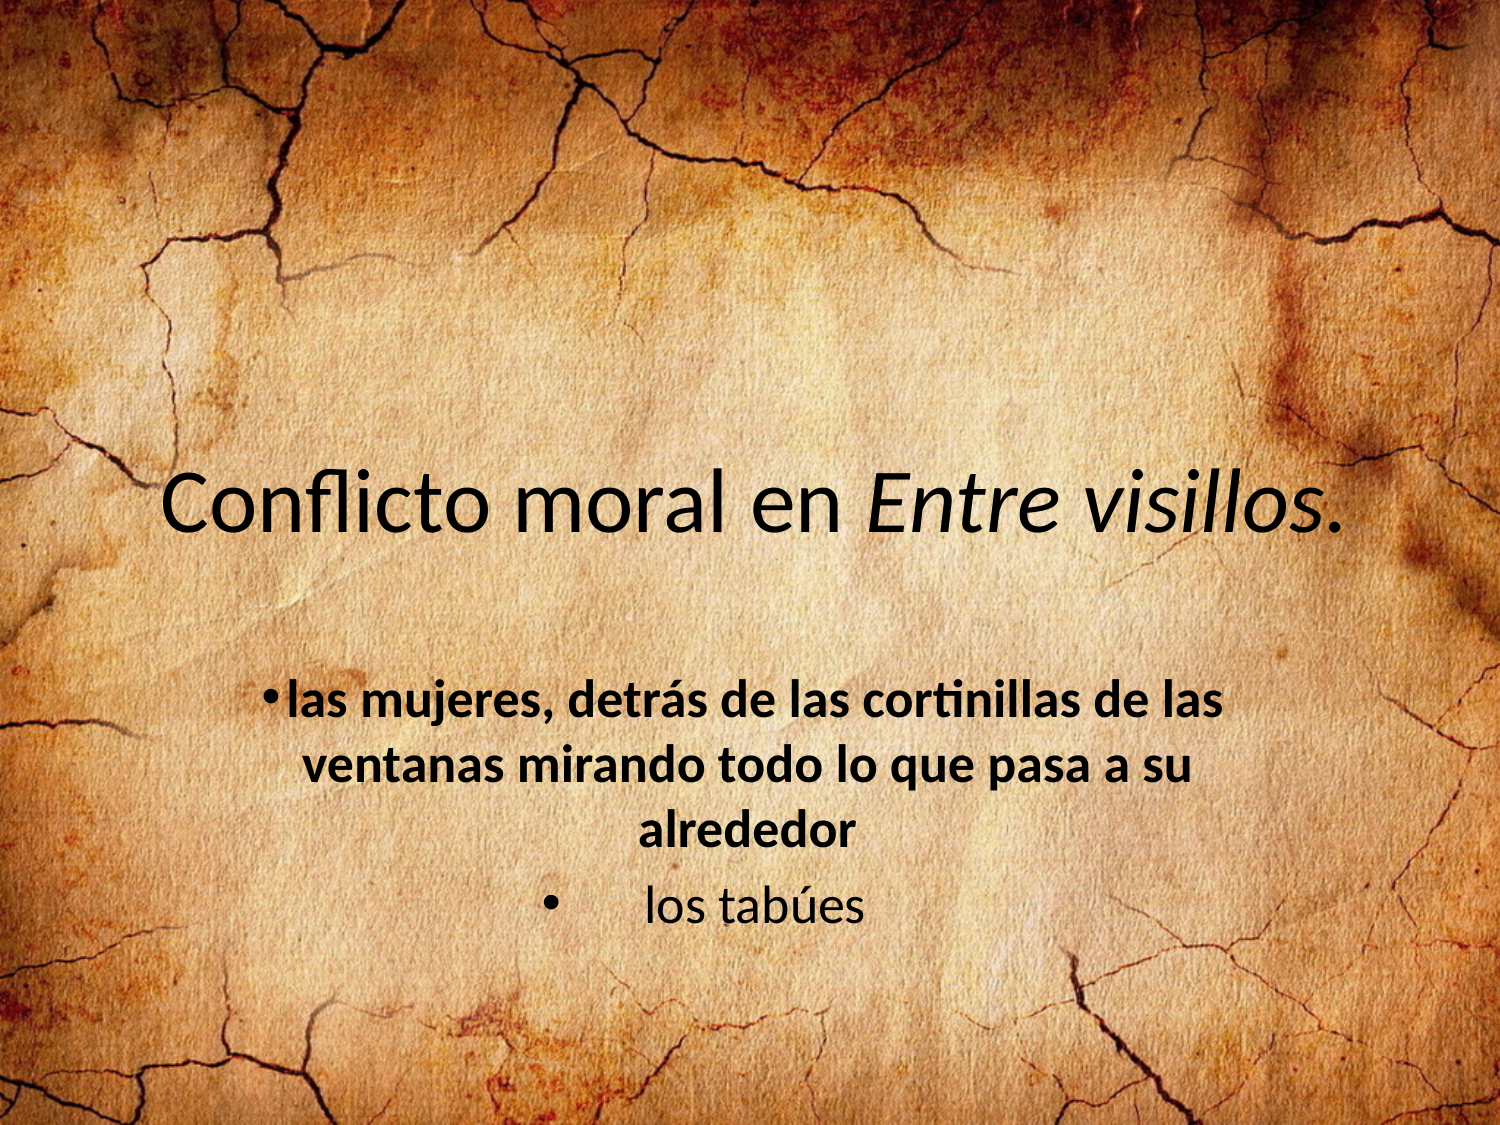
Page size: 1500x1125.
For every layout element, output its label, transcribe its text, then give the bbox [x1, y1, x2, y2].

subtitle las mujeres, detrás de las cortinillas de las ventanas mirando todo lo que pasa a su alrededor los tabúes [222, 656, 1273, 944]
title Conflicto moral en Entre visillos. [117, 375, 1393, 617]
picture [0, 0, 1500, 1125]
